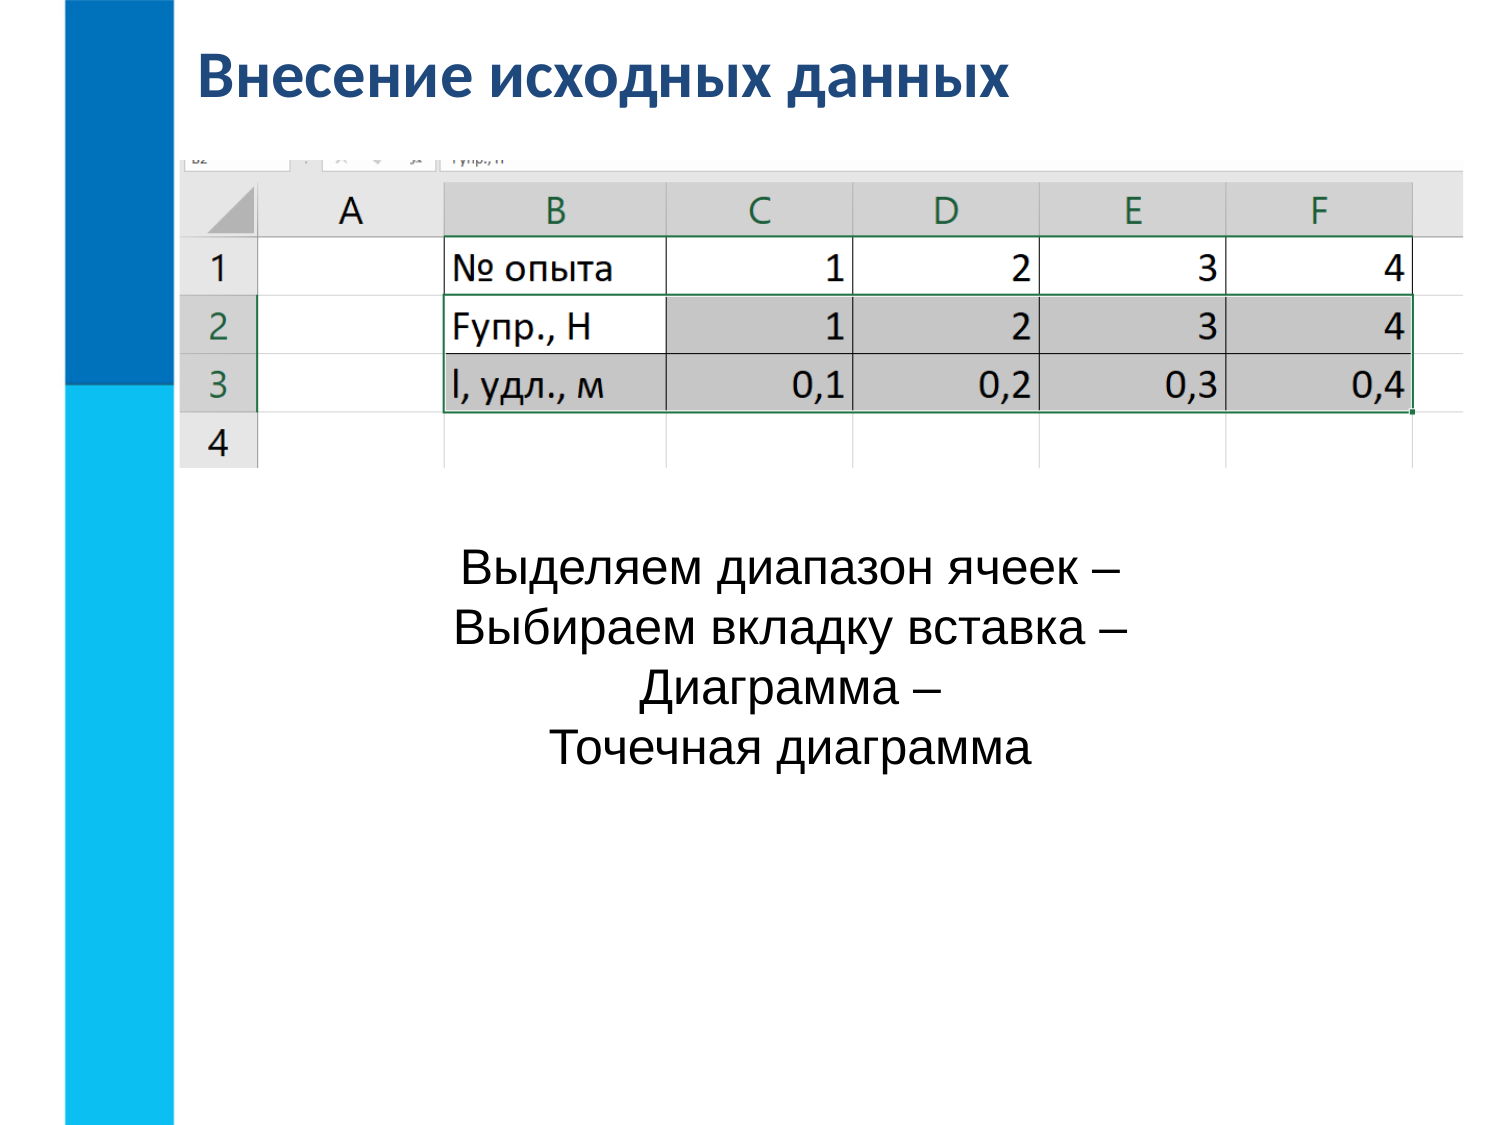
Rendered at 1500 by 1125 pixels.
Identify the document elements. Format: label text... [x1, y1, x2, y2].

picture [0, 0, 1500, 1125]
text_box Внесение исходных данных [183, 31, 1436, 126]
text_box Выделяем диапазон ячеек – Выбираем вкладку вставка – Диаграмма – Точечная диаграмма [253, 527, 1341, 782]
